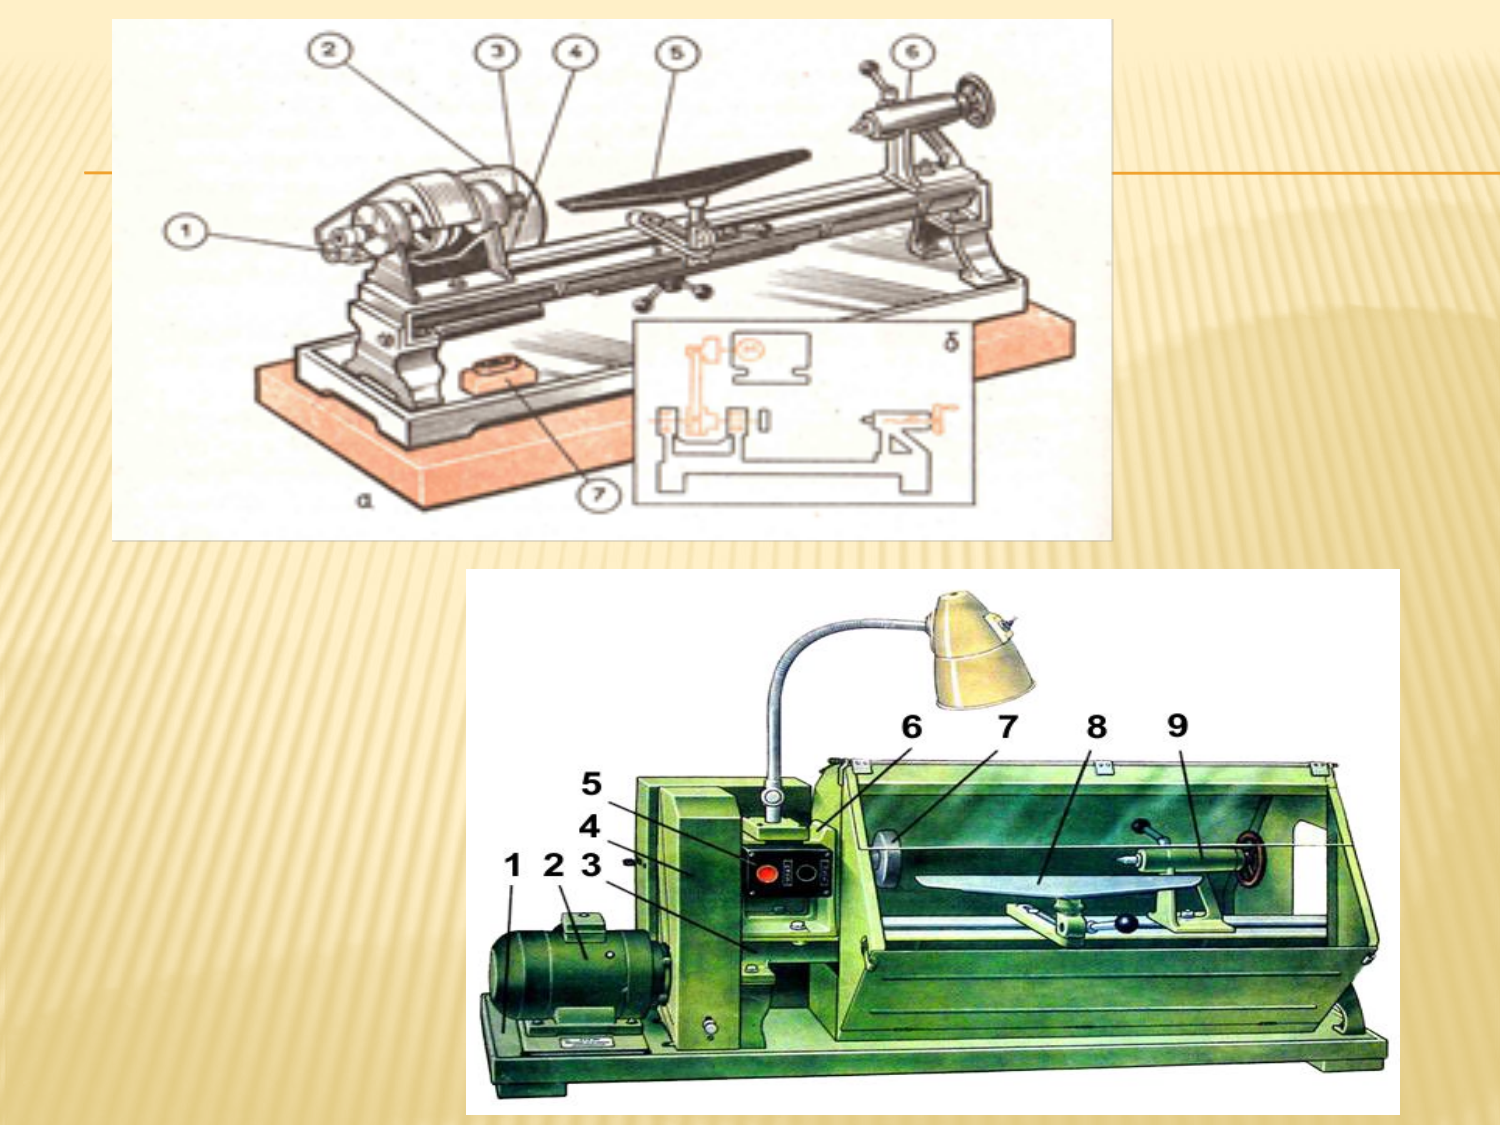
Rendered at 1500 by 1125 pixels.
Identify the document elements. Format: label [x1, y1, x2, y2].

picture [466, 569, 1400, 1116]
picture [111, 18, 1117, 546]
